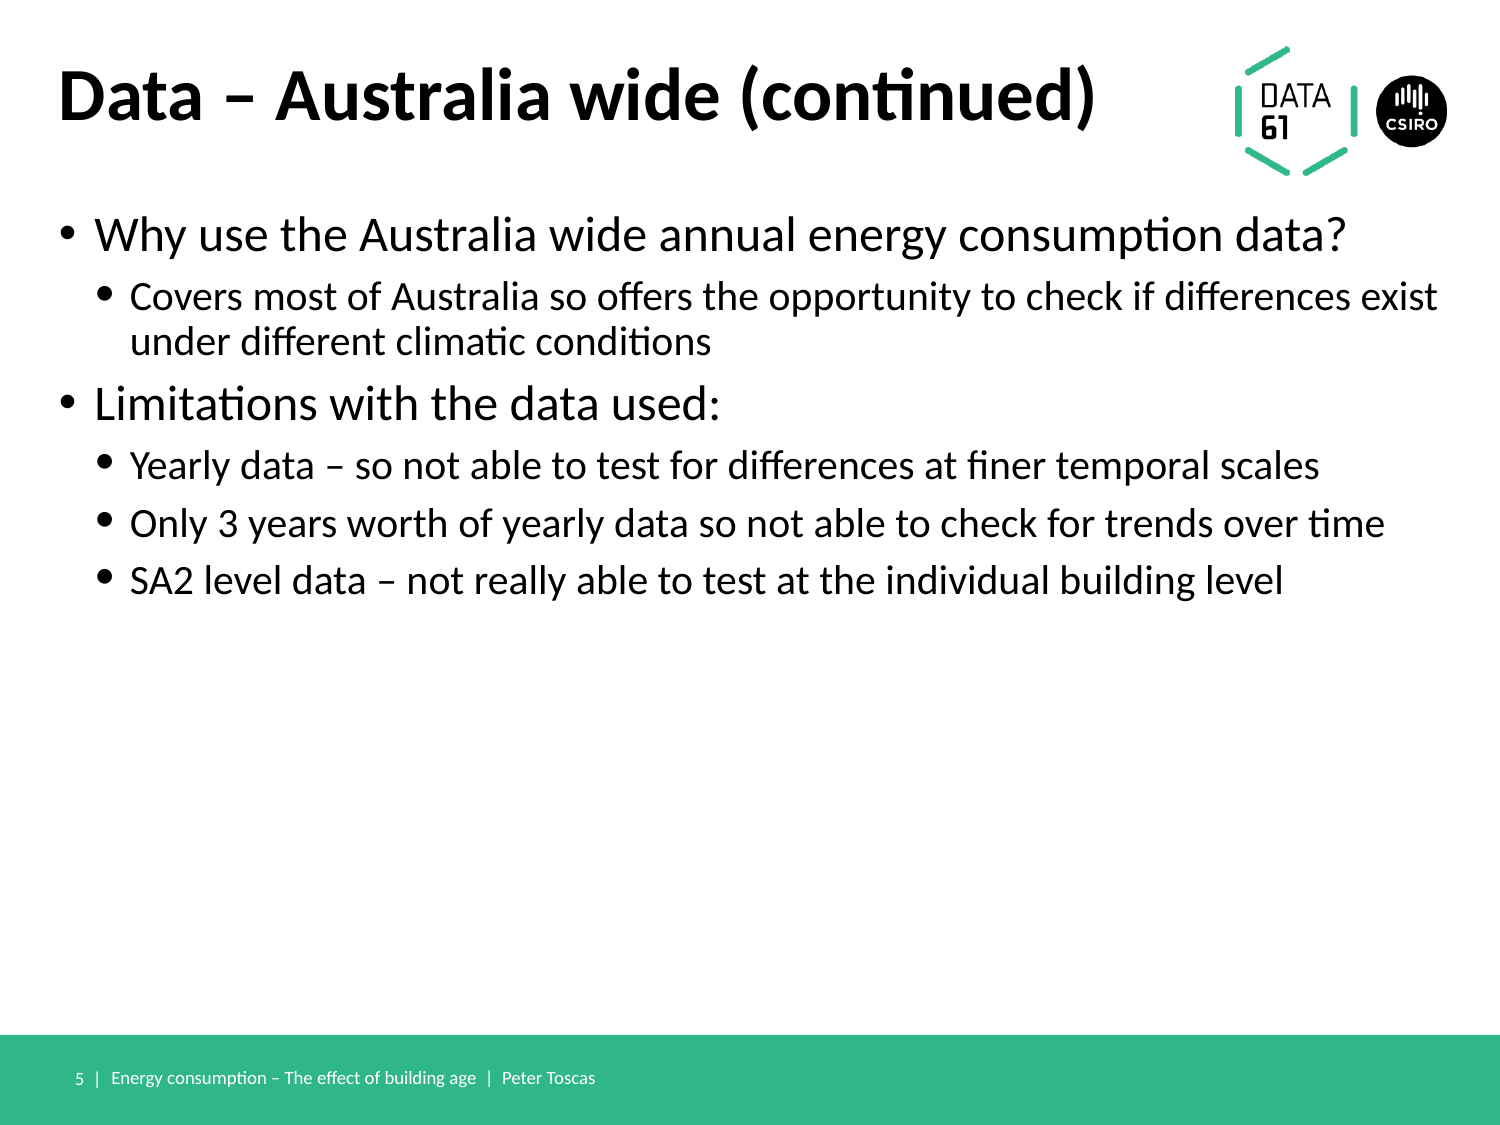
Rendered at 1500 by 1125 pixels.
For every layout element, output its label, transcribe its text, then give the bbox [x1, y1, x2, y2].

slide_number 5 | [54, 1067, 102, 1088]
footer Energy consumption – The effect of building age | Peter Toscas [111, 1067, 1110, 1088]
title Data – Australia wide (continued) [58, 45, 1211, 185]
list Why use the Australia wide annual energy consumption data? Covers most of Australia so offers the opportunity to check if differences exist under different climatic conditions Limitations with the data used: Yearly data – so not able to test for differences at finer temporal scales Only 3 years worth of yearly data so not able to check for trends over time SA2 level data – not really able to test at the individual building level [58, 208, 1447, 959]
picture [1235, 46, 1447, 176]
